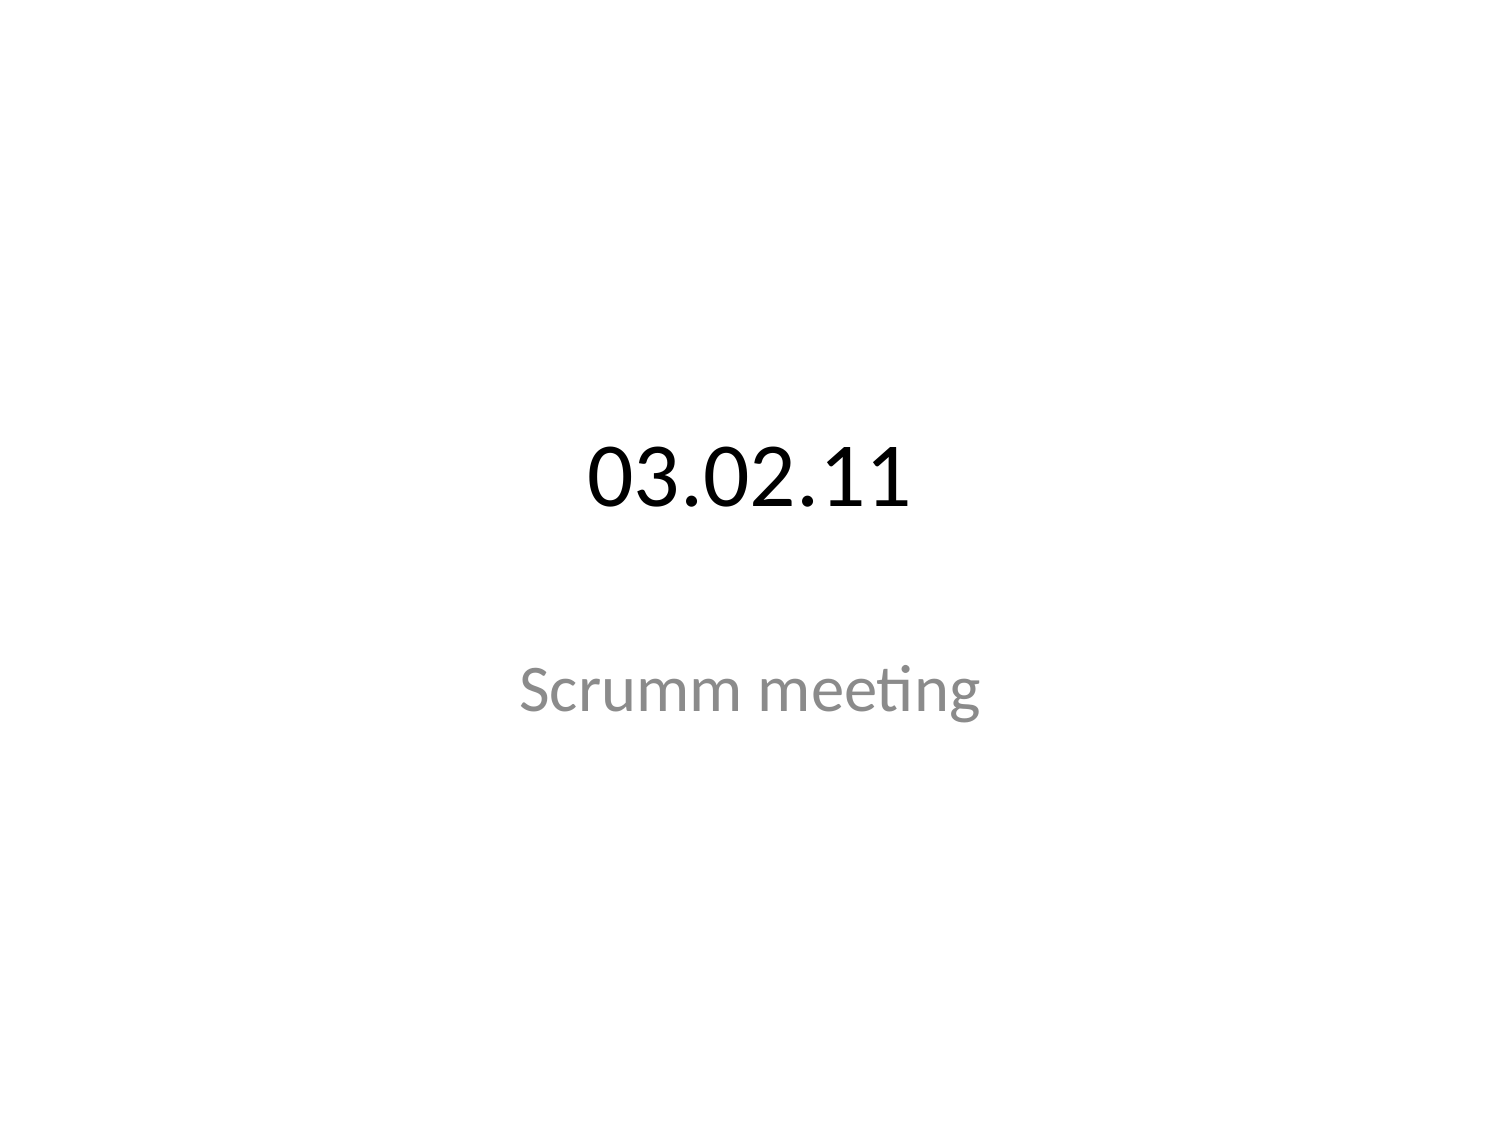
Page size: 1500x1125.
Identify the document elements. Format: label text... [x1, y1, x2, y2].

title 03.02.11 [112, 349, 1388, 591]
subtitle Scrumm meeting [225, 637, 1275, 925]
